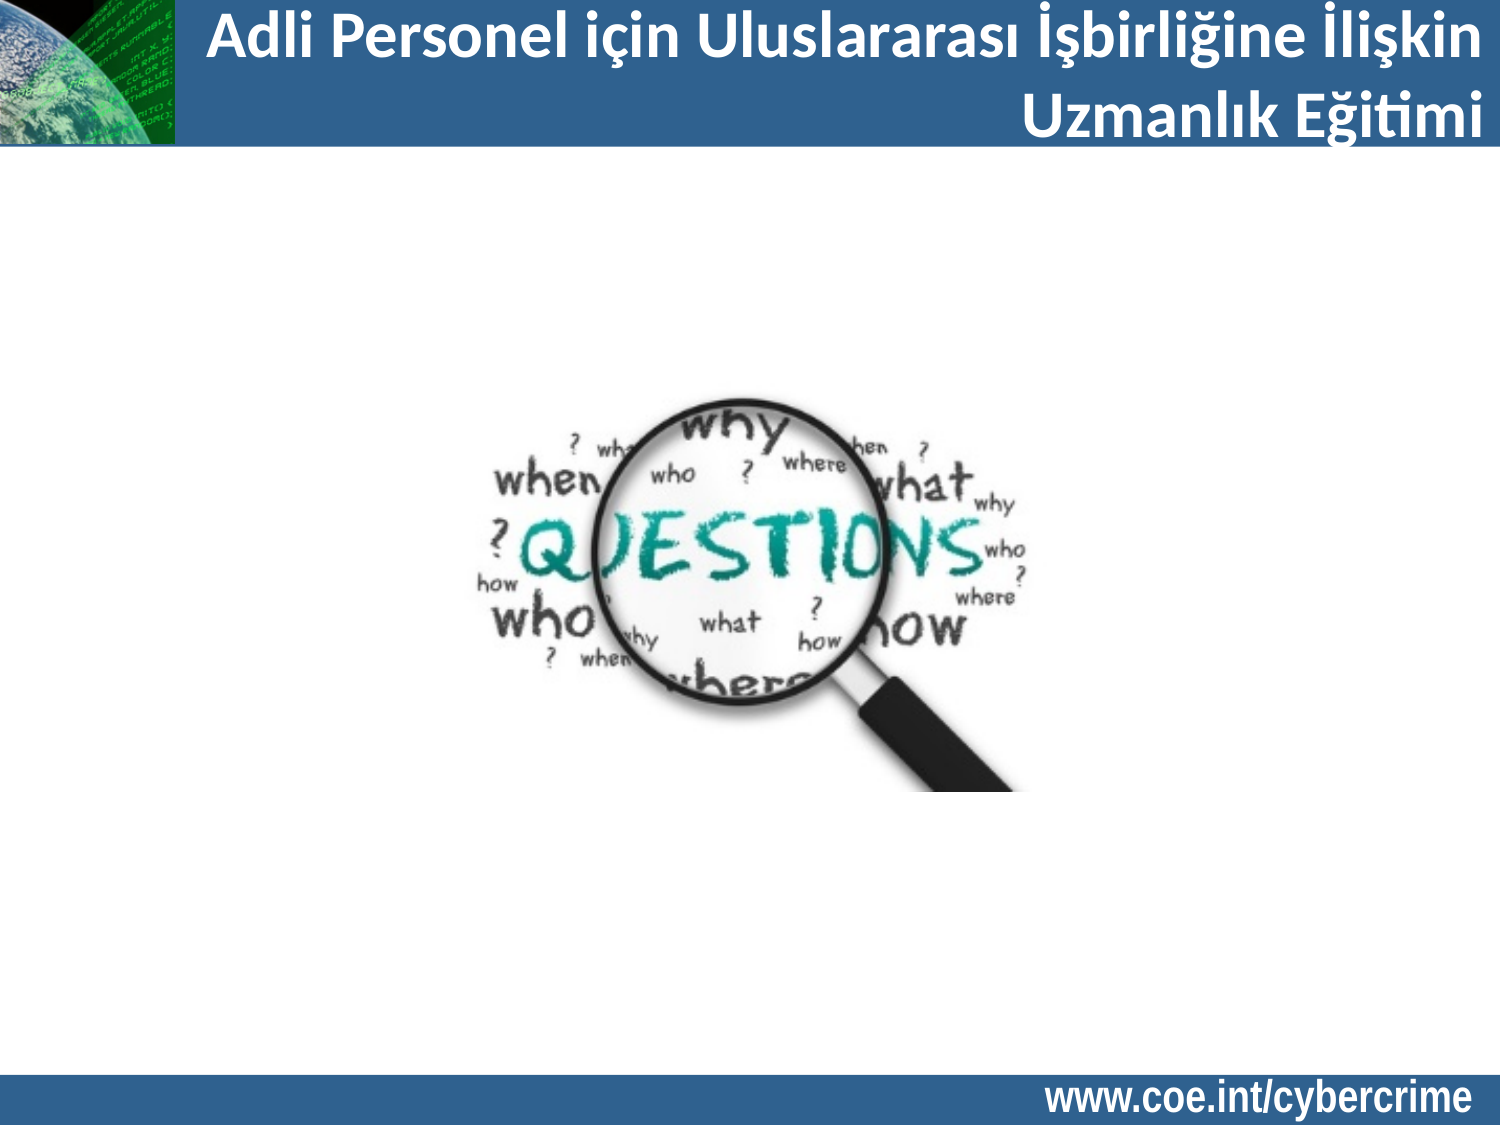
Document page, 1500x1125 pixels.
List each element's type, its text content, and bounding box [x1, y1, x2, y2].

text_box [0, 1073, 1030, 1125]
text_box www.coe.int/cybercrime [1030, 1059, 1500, 1125]
picture [0, 0, 175, 144]
picture [443, 332, 1057, 793]
text_box Adli Personel için Uluslararası İşbirliğine İlişkin Uzmanlık Eğitimi [177, 0, 1500, 149]
